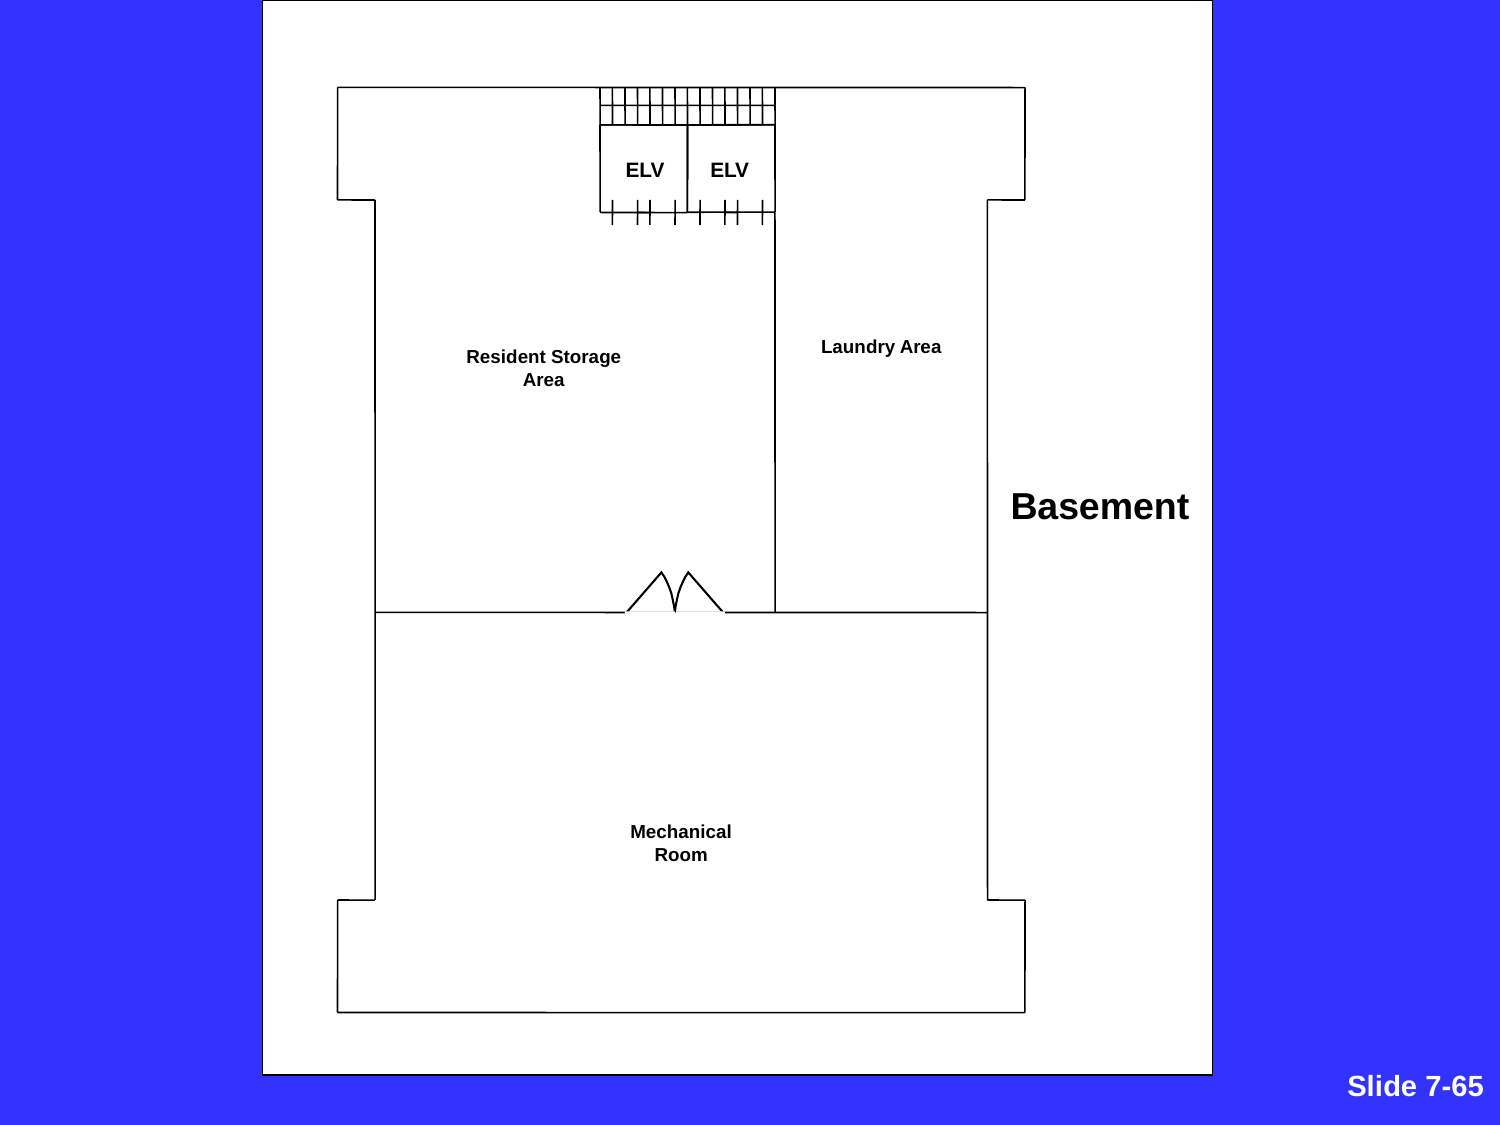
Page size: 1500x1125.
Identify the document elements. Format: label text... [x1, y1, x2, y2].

slide_number Slide 7-207 [1148, 1059, 1500, 1125]
text_box Basement [949, 474, 1250, 535]
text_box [599, 87, 776, 226]
text_box [262, 0, 1213, 1075]
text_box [624, 571, 726, 613]
text_box Resident Storage Area [450, 337, 638, 398]
text_box Laundry Area [787, 327, 975, 365]
text_box Mechanical Room [587, 812, 775, 873]
